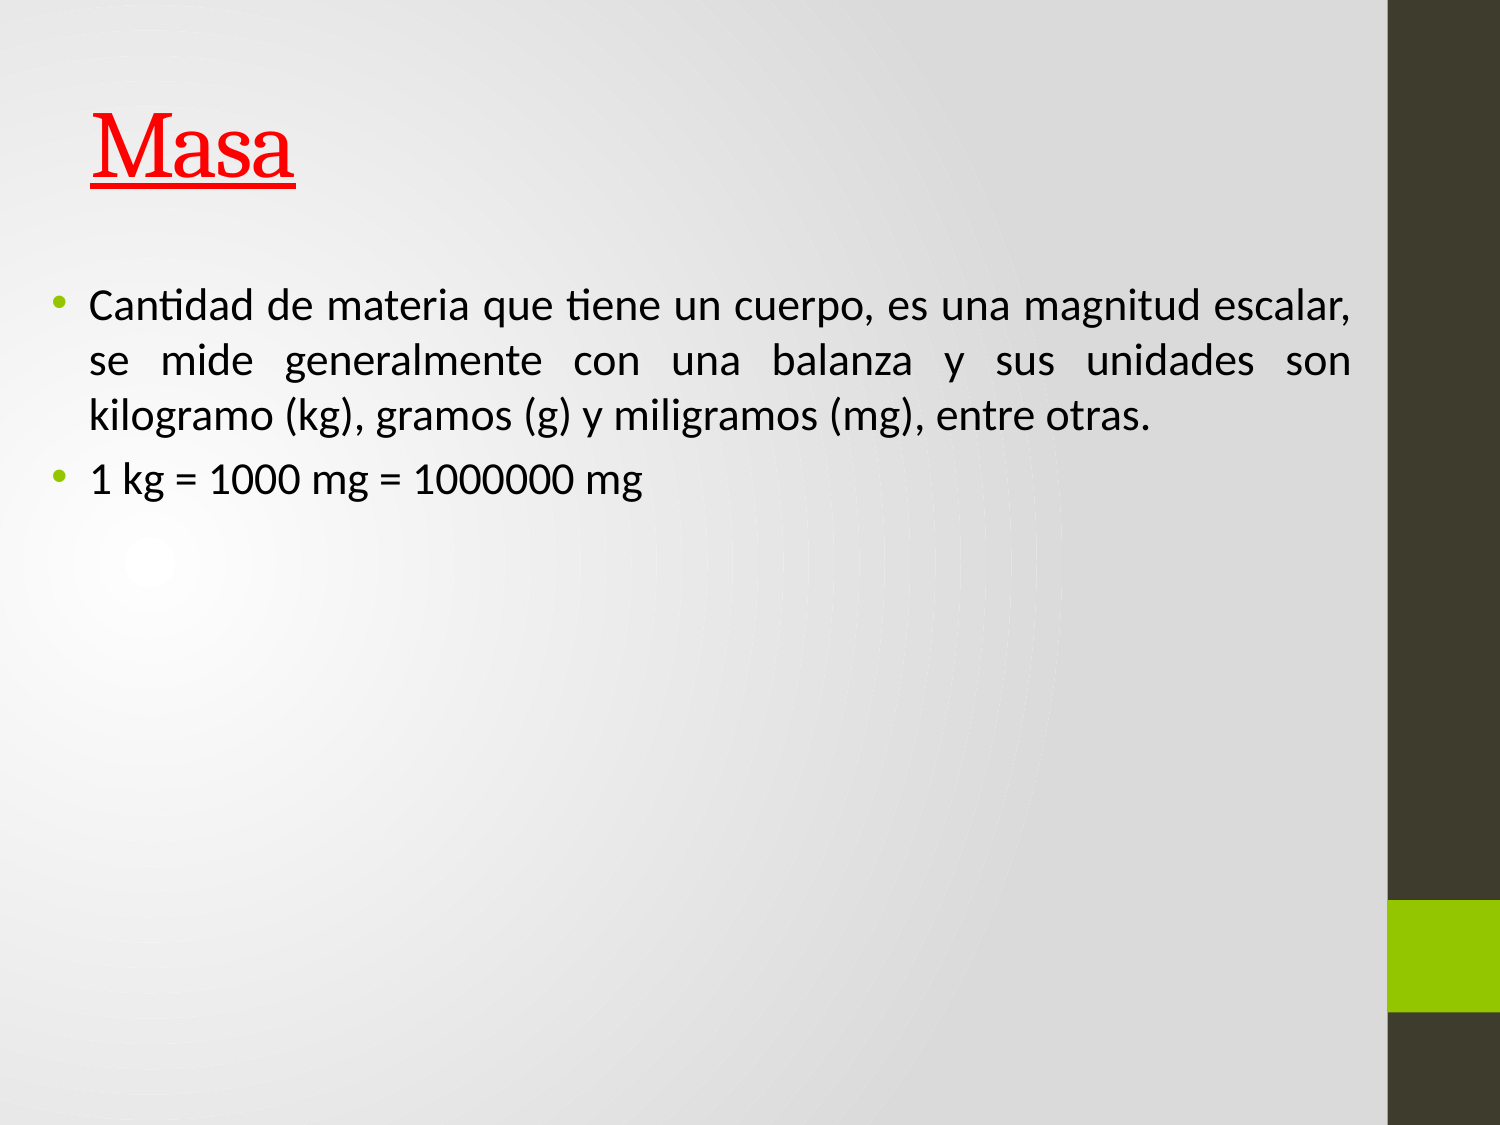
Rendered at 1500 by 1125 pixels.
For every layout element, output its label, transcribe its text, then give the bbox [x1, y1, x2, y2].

text_box Masa [74, 45, 1425, 233]
text_box Cantidad de materia que tiene un cuerpo, es una magnitud escalar, se mide generalmente con una balanza y sus unidades son kilogramo (kg), gramos (g) y miligramos (mg), entre otras. 1 kg = 1000 mg = 1000000 mg [17, 267, 1368, 1010]
